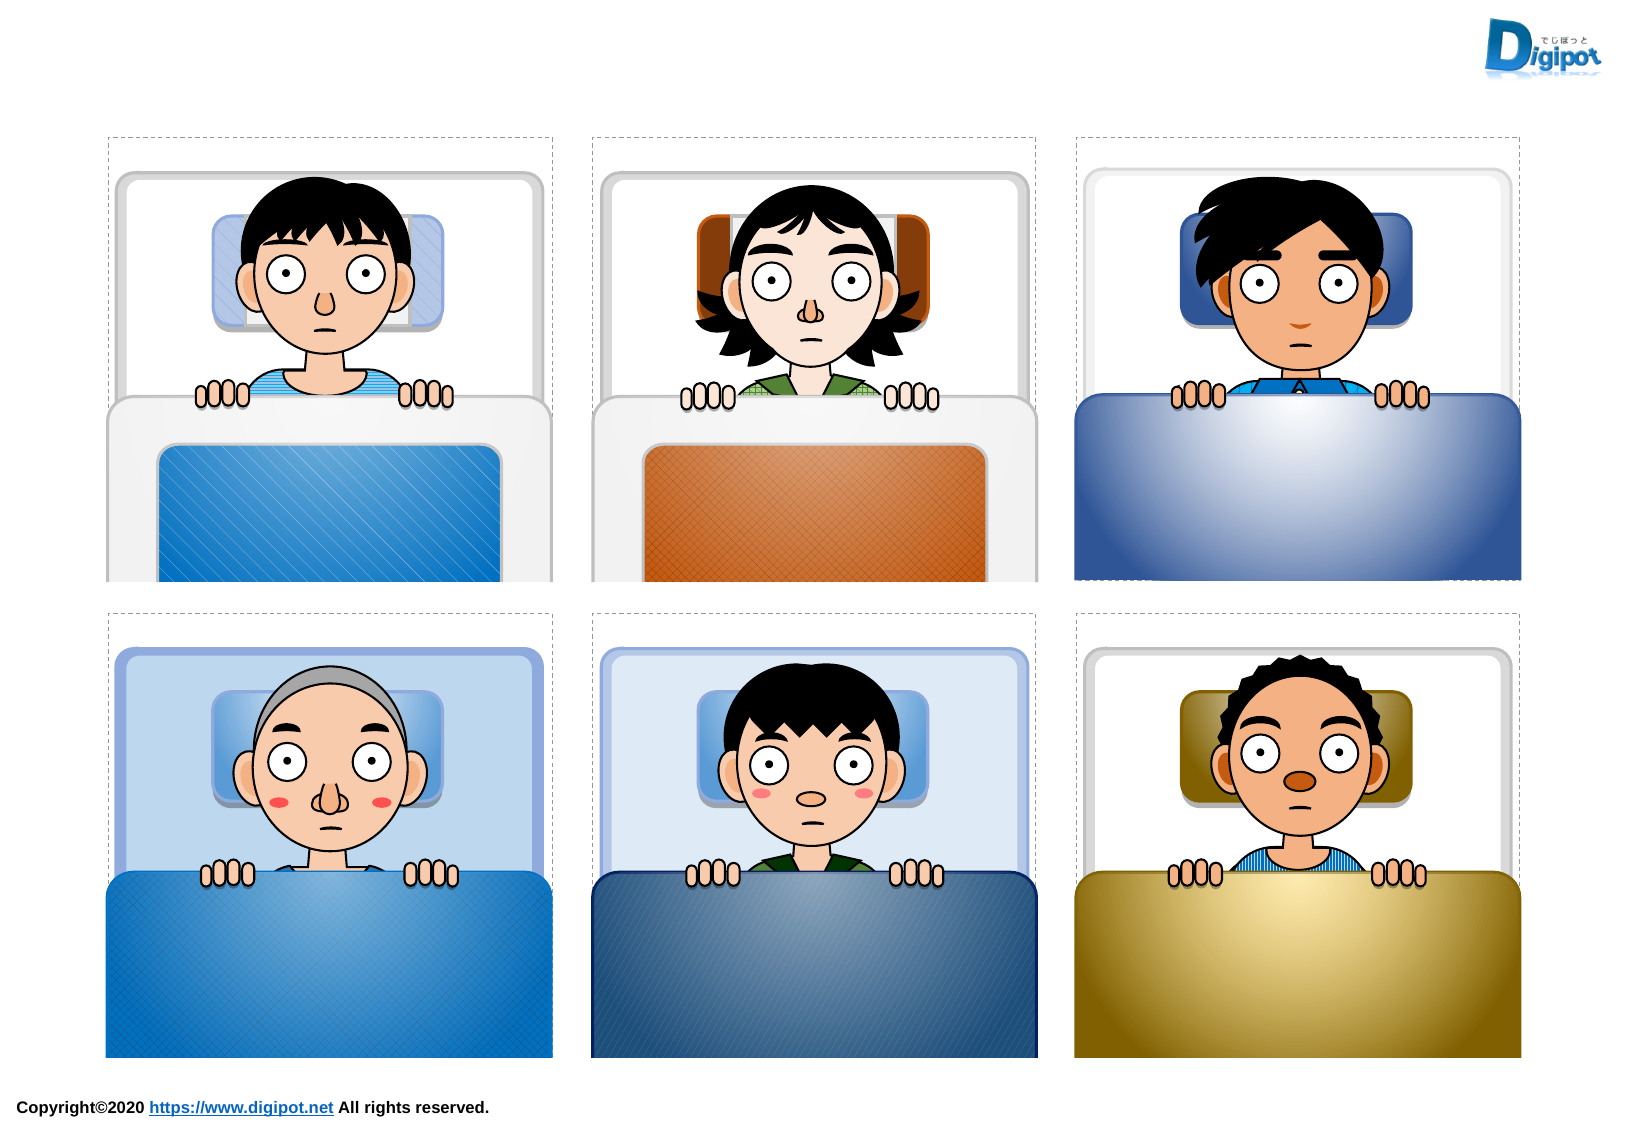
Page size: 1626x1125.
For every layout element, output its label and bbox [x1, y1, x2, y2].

picture [1485, 18, 1602, 82]
text_box [107, 172, 552, 583]
text_box [1075, 648, 1520, 1058]
text_box [592, 172, 1037, 583]
text_box [107, 648, 551, 1058]
text_box [1075, 157, 1520, 581]
text_box [592, 648, 1037, 1058]
